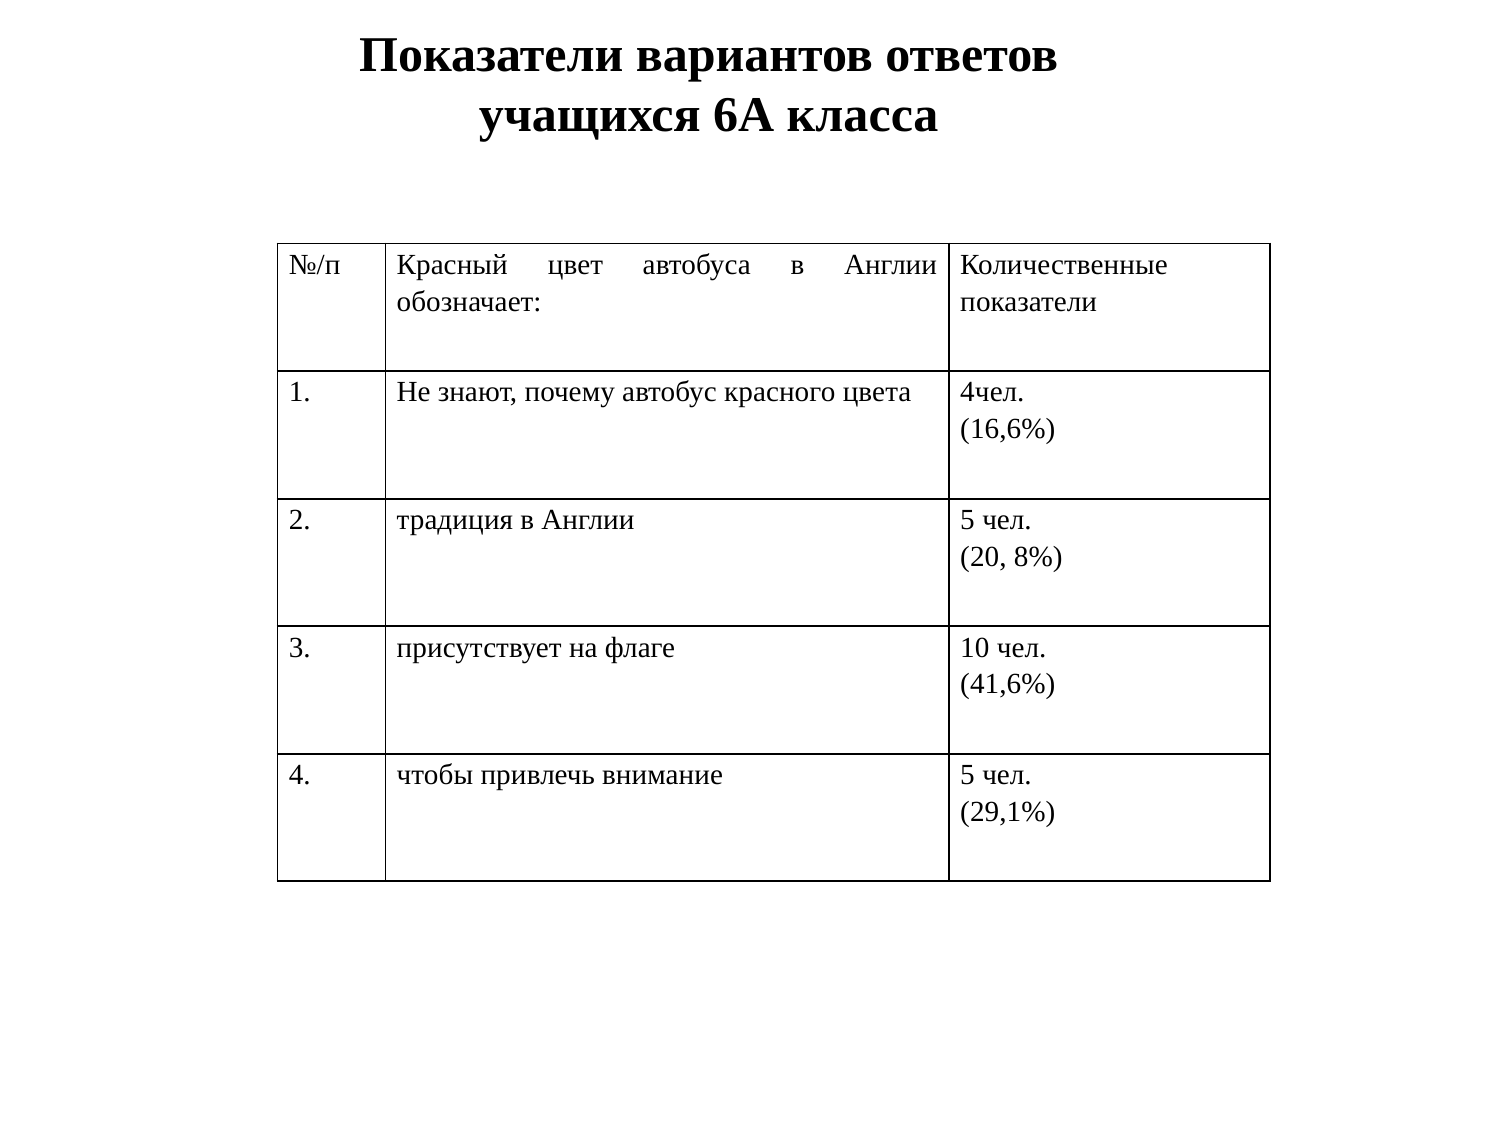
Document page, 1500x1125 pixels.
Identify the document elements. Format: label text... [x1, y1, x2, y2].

table_header Количественные показатели [950, 244, 1269, 370]
table_cell 10 чел. (41,6%) [950, 627, 1269, 753]
table_cell 5 чел. (29,1%) [950, 755, 1269, 880]
table_cell 1. [278, 372, 385, 498]
table_cell 2. [278, 500, 385, 625]
table_cell 5 чел. (20, 8%) [950, 500, 1269, 625]
table_cell присутствует на флаге [386, 627, 948, 753]
table_cell традиция в Англии [386, 500, 948, 625]
table_header Красный цвет автобуса в Англии обозначает: [386, 244, 948, 370]
table_cell 4чел. (16,6%) [950, 372, 1269, 498]
table_cell 3. [278, 627, 385, 753]
table_cell чтобы привлечь внимание [386, 755, 948, 880]
table_header №/п [278, 244, 385, 370]
table_cell Не знают, почему автобус красного цвета [386, 372, 948, 498]
table_cell 4. [278, 755, 385, 880]
text_box Показатели вариантов ответов учащихся 6А класса [253, 14, 1164, 194]
